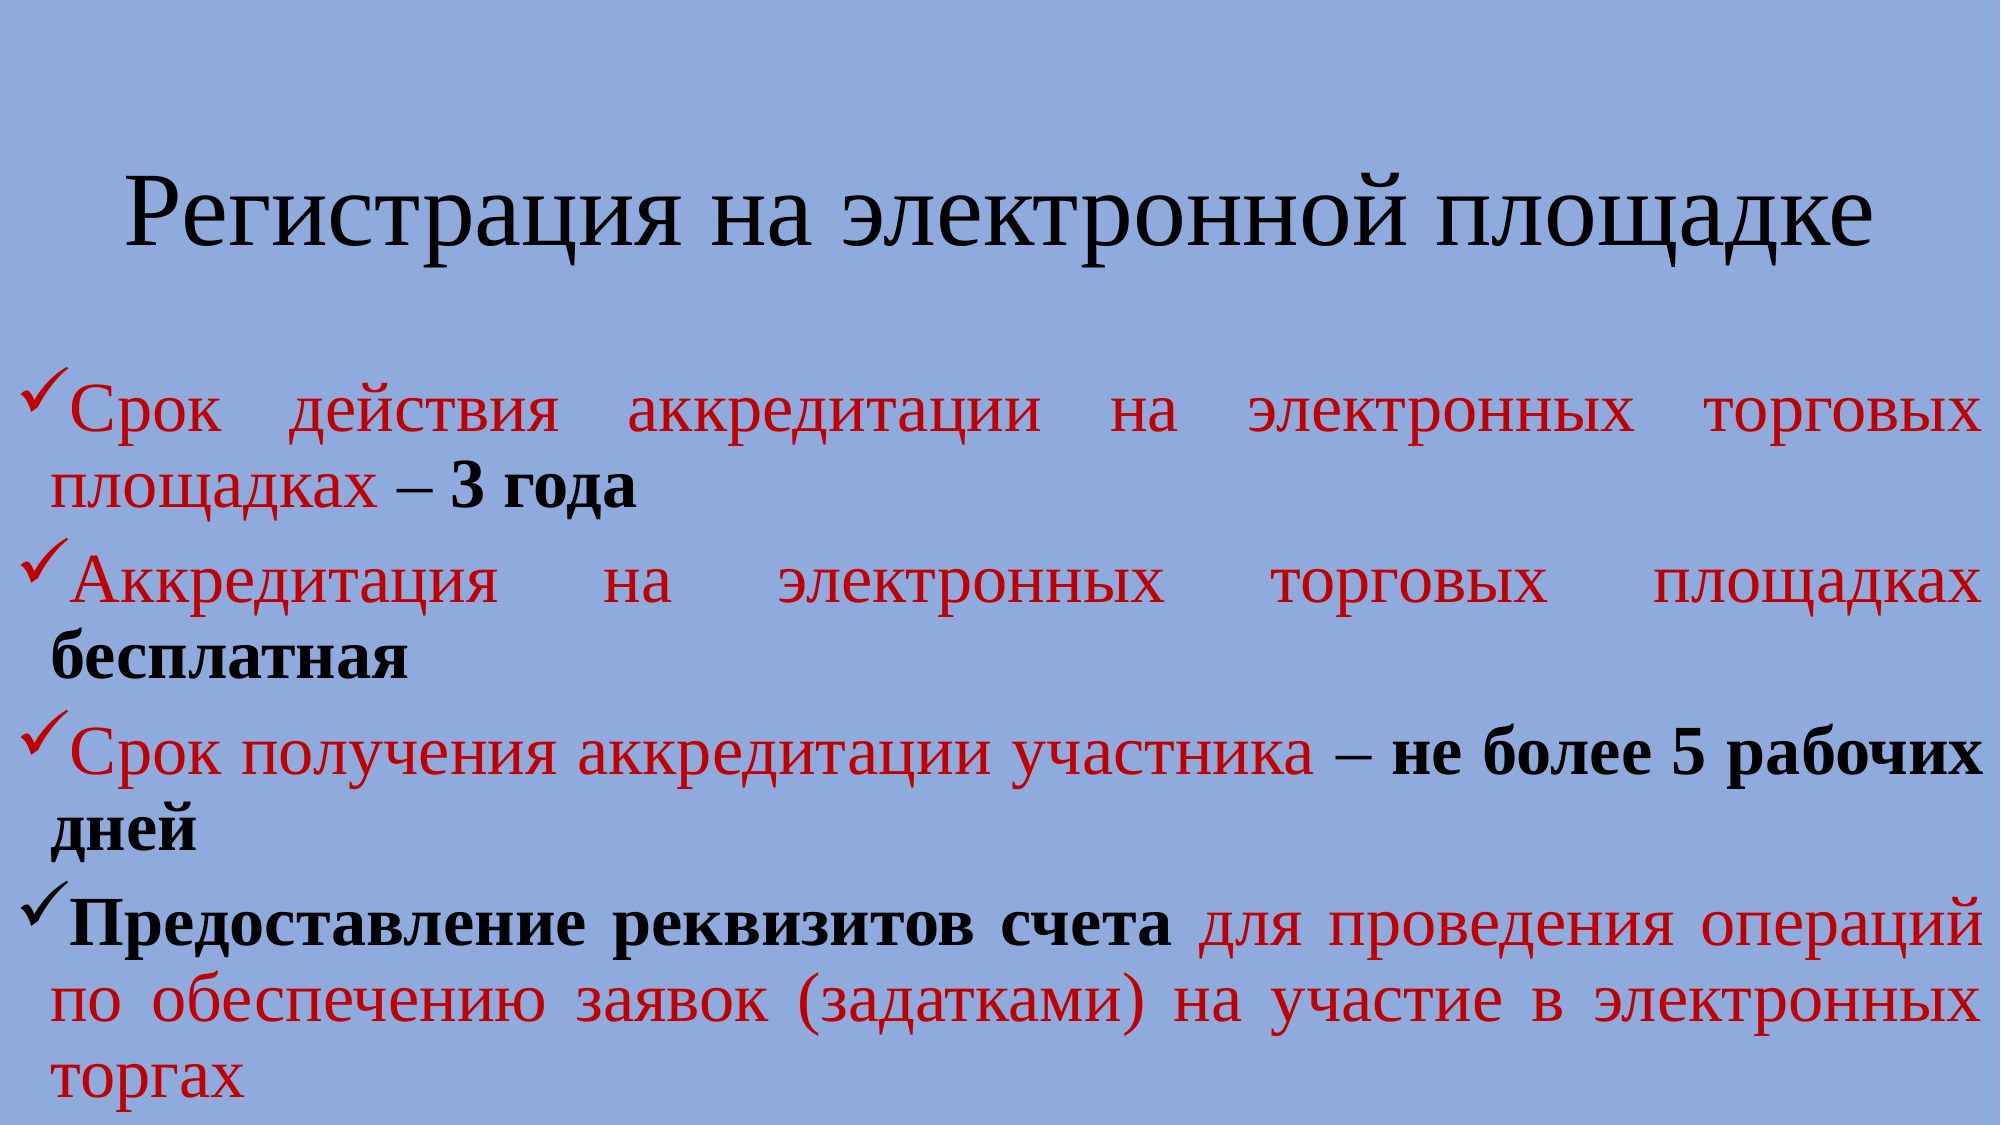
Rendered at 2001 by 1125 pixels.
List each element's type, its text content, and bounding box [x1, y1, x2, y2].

list Регистрация на электронной площадке Срок действия аккредитации на электронных торговых площадках – 3 года Аккредитация на электронных торговых площадках бесплатная Срок получения аккредитации участника – не более 5 рабочих дней Предоставление реквизитов счета для проведения операций по обеспечению заявок (задатками) на участие в электронных торгах [0, 0, 2000, 1125]
